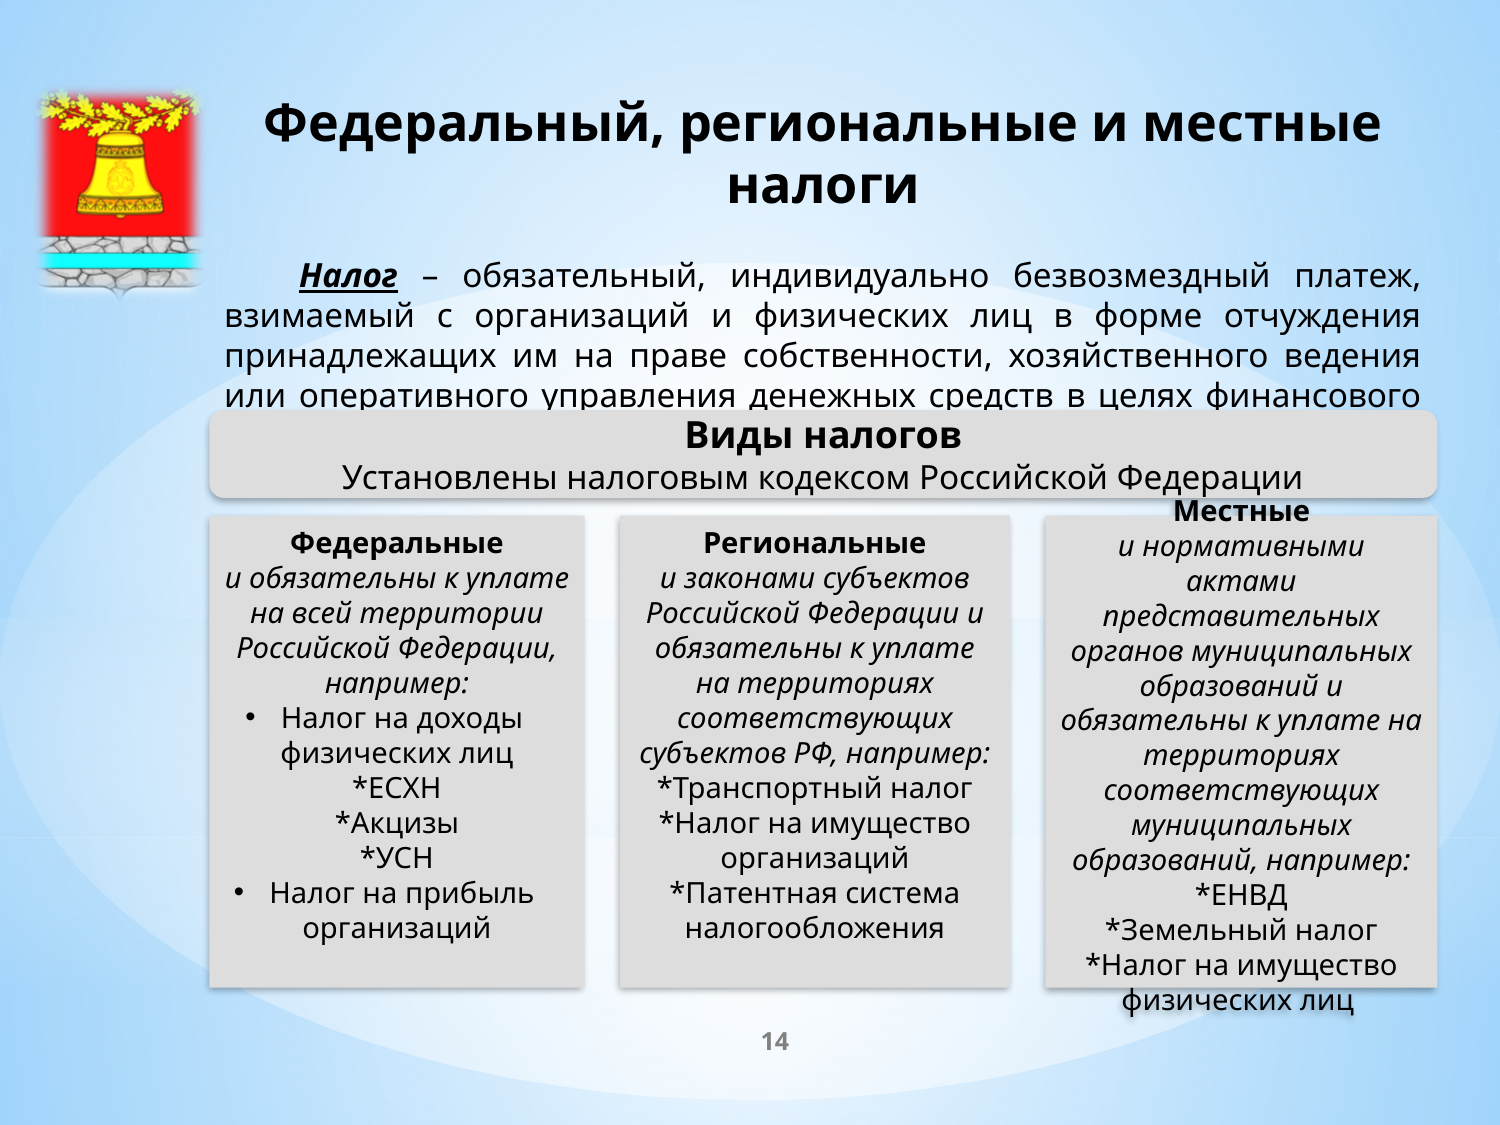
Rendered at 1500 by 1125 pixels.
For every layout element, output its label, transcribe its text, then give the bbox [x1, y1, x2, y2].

text_box Региональные и законами субъектов Российской Федерации и обязательны к уплате на территориях соответствующих субъектов РФ, например: *Транспортный налог *Налог на имущество организаций *Патентная система налогообложения [619, 514, 1011, 989]
text_box Виды налогов Установлены налоговым кодексом Российской Федерации [208, 408, 1439, 500]
text_box Федеральные и обязательны к уплате на всей территории Российской Федерации, например: Налог на доходы физических лиц *ЕСХН *Акцизы *УСН Налог на прибыль организаций [208, 514, 586, 989]
text_box Федеральный, региональные и местные налоги Налог – обязательный, индивидуально безвозмездный платеж, взимаемый с организаций и физических лиц в форме отчуждения принадлежащих им на праве собственности, хозяйственного ведения или оперативного управления денежных средств в целях финансового обеспечения деятельности государства и (или) муниципальных образований. [209, 81, 1438, 416]
text_box Местные и нормативными актами представительных органов муниципальных образований и обязательны к уплате на территориях соответствующих муниципальных образований, например: *ЕНВД *Земельный налог *Налог на имущество физических лиц [1044, 514, 1439, 989]
table_cell 115,2 [1304, 1000, 1356, 1023]
slide_number 14 [624, 1012, 925, 1073]
picture [29, 81, 210, 307]
